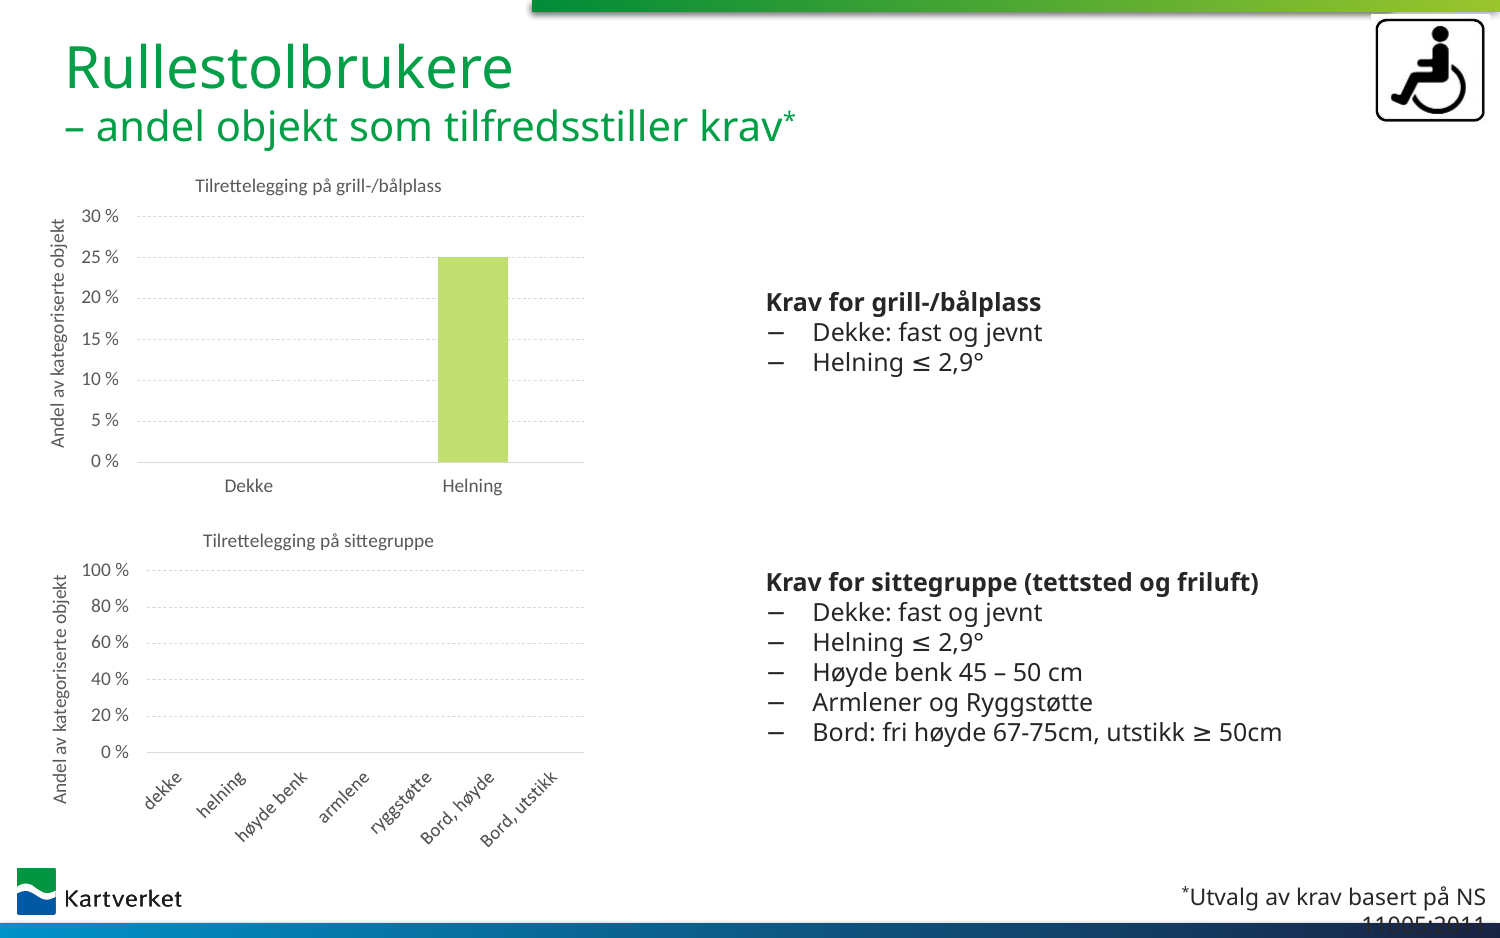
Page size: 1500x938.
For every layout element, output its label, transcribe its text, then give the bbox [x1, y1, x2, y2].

picture [1371, 13, 1491, 127]
text_box Krav for grill-/bålplass Dekke: fast og jevnt Helning ≤ 2,9° [750, 279, 1452, 384]
text_box Krav for sittegruppe (tettsted og friluft) Dekke: fast og jevnt Helning ≤ 2,9° Høyde benk 45 – 50 cm Armlener og Ryggstøtte Bord: fri høyde 67-75cm, utstikk ≥ 50cm [750, 559, 1500, 754]
text_box *Utvalg av krav basert på NS 11005:2011 [1068, 873, 1500, 938]
text_box Rullestolbrukere – andel objekt som tilfredsstiller krav* [49, 14, 1431, 158]
picture [41, 166, 596, 505]
picture [41, 520, 596, 859]
